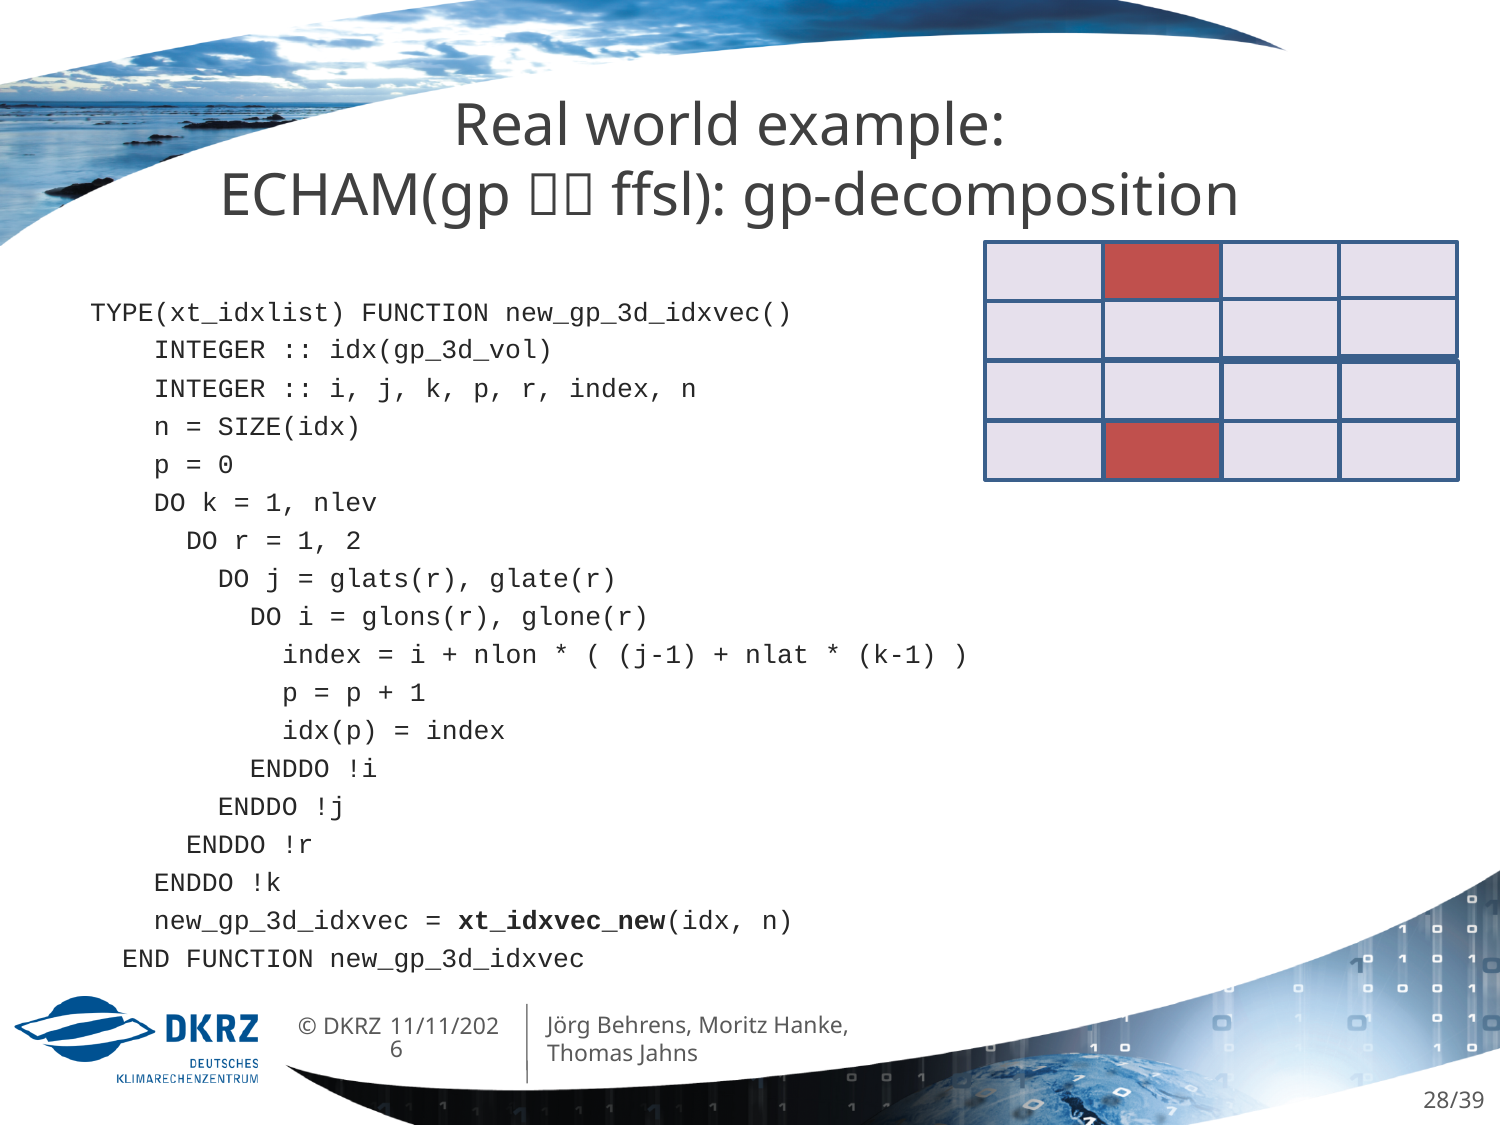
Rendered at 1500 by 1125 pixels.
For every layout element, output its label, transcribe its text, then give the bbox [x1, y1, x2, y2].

picture [14, 996, 258, 1083]
text_box [1219, 240, 1337, 297]
text_box [983, 240, 1101, 299]
text_box [1337, 296, 1459, 359]
text_box [1219, 297, 1337, 360]
text_box [1220, 360, 1337, 419]
picture [285, 867, 1500, 1125]
footer Jörg Behrens, Moritz Hanke, Thomas Jahns [532, 1003, 884, 1082]
text_box [1337, 359, 1460, 419]
text_box [1337, 240, 1459, 296]
text_box [1105, 361, 1220, 419]
picture [0, 0, 1288, 246]
text_box [1101, 298, 1220, 361]
text_box [1219, 419, 1337, 482]
title Real world example: ECHAM(gp  ffsl): gp-decomposition [88, 70, 1372, 244]
list TYPE(xt_idxlist) FUNCTION new_gp_3d_idxvec() INTEGER :: idx(gp_3d_vol) INTEGER :: i, j, k, p, r, index, n n = SIZE(idx) p = 0 DO k = 1, nlev DO r = 1, 2 DO j = glats(r), glate(r) DO i = glons(r), glone(r) index = i + nlon * ( (j-1) + nlat * (k-1) ) p = p + 1 idx(p) = index ENDDO !i ENDDO !j ENDDO !r ENDDO !k new_gp_3d_idxvec = xt_idxvec_new(idx, n) END FUNCTION new_gp_3d_idxvec [74, 210, 1426, 985]
text_box [1337, 419, 1460, 482]
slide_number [375, 1004, 528, 1052]
text_box [983, 299, 1101, 359]
text_box [1101, 240, 1219, 298]
text_box [983, 419, 1102, 482]
text_box [983, 359, 1105, 419]
text_box [1102, 419, 1219, 482]
slide_number 28 [1333, 1078, 1465, 1125]
